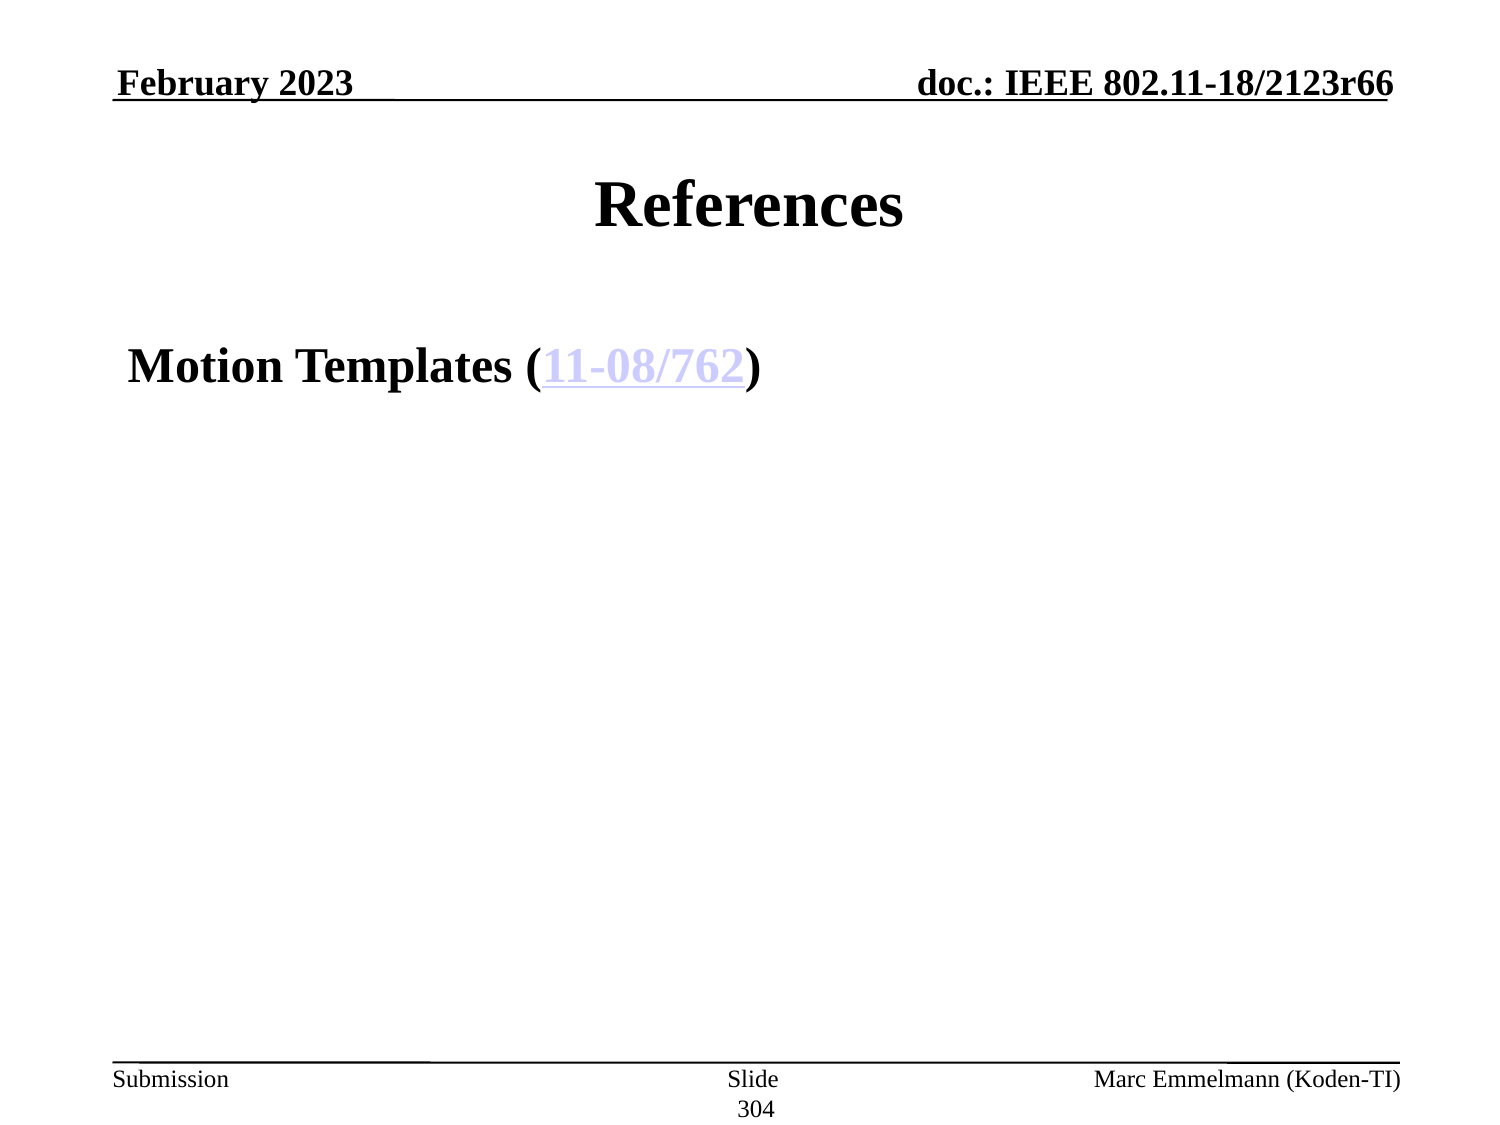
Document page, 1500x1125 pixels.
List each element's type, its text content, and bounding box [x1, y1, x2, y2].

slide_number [116, 58, 507, 104]
list Motion Templates (11-08/762) [112, 324, 1388, 1016]
slide_number Slide 304 [712, 1061, 800, 1123]
footer Marc Emmelmann (Koden-TI) [1019, 1061, 1402, 1093]
title References [112, 112, 1388, 288]
